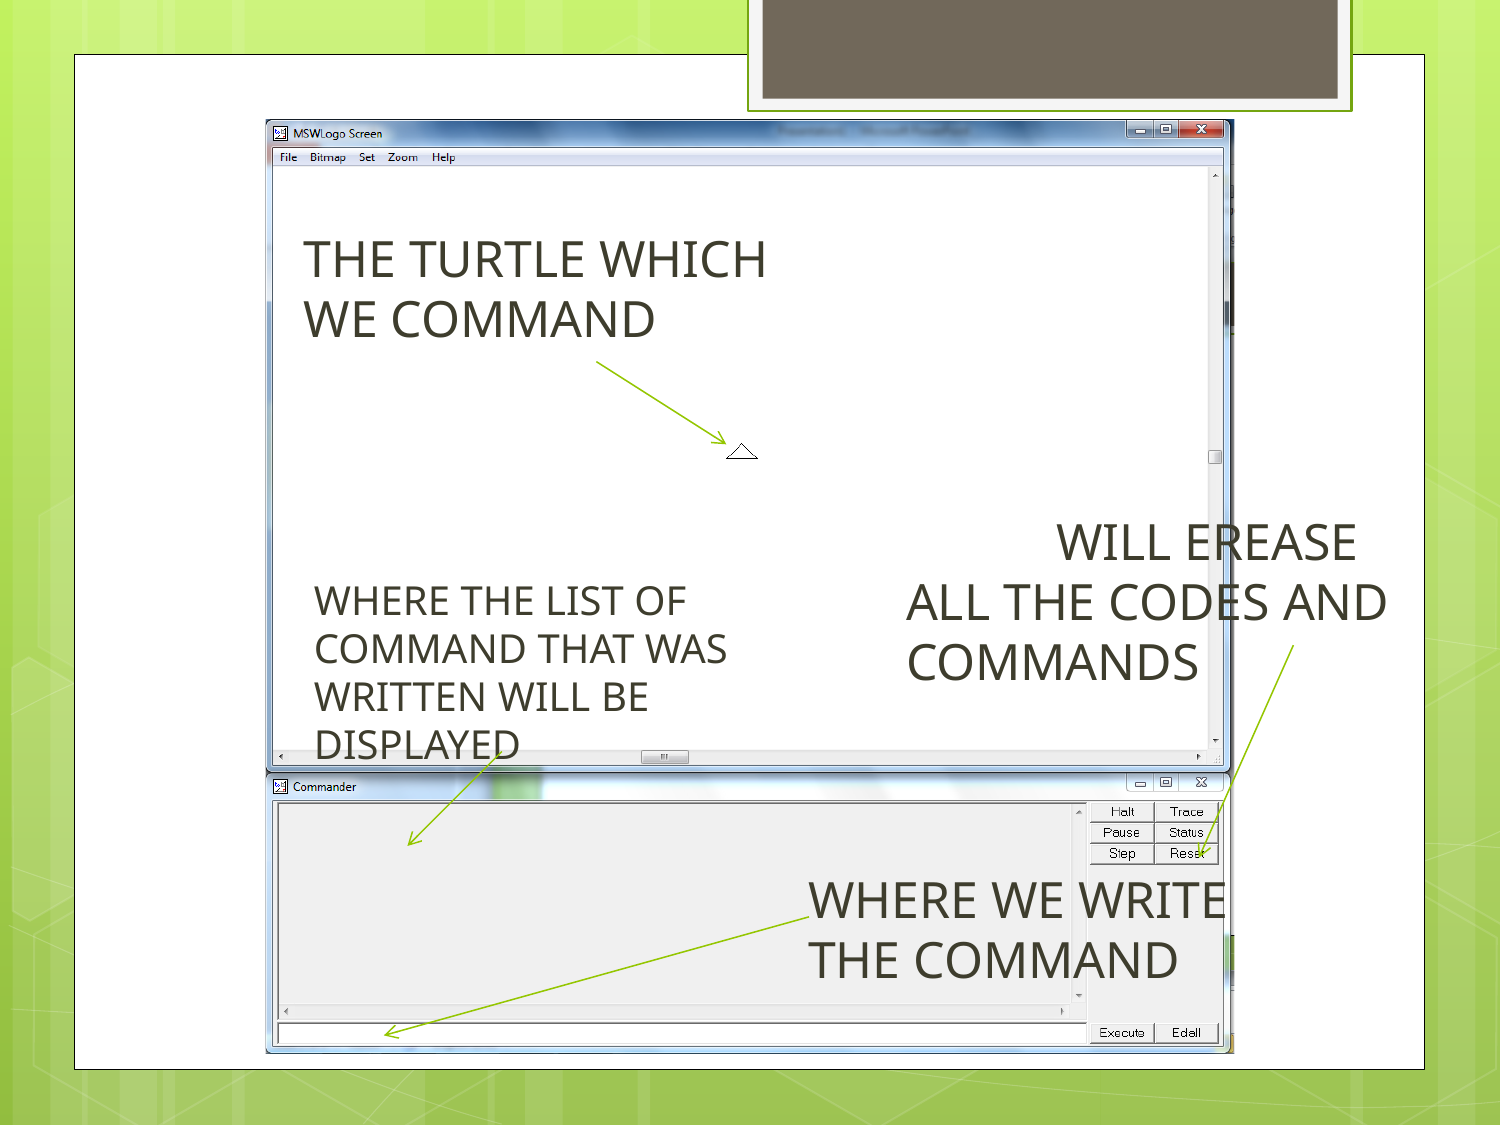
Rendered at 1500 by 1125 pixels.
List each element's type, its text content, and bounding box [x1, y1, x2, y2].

text_box WHERE WE WRITE THE COMMAND [781, 860, 1325, 1068]
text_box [407, 751, 503, 847]
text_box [383, 916, 810, 1036]
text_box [1198, 644, 1294, 858]
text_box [596, 361, 727, 445]
text_box WILL EREASE ALL THE CODES AND COMMANDS [1239, 503, 1423, 711]
picture [265, 118, 1235, 1055]
